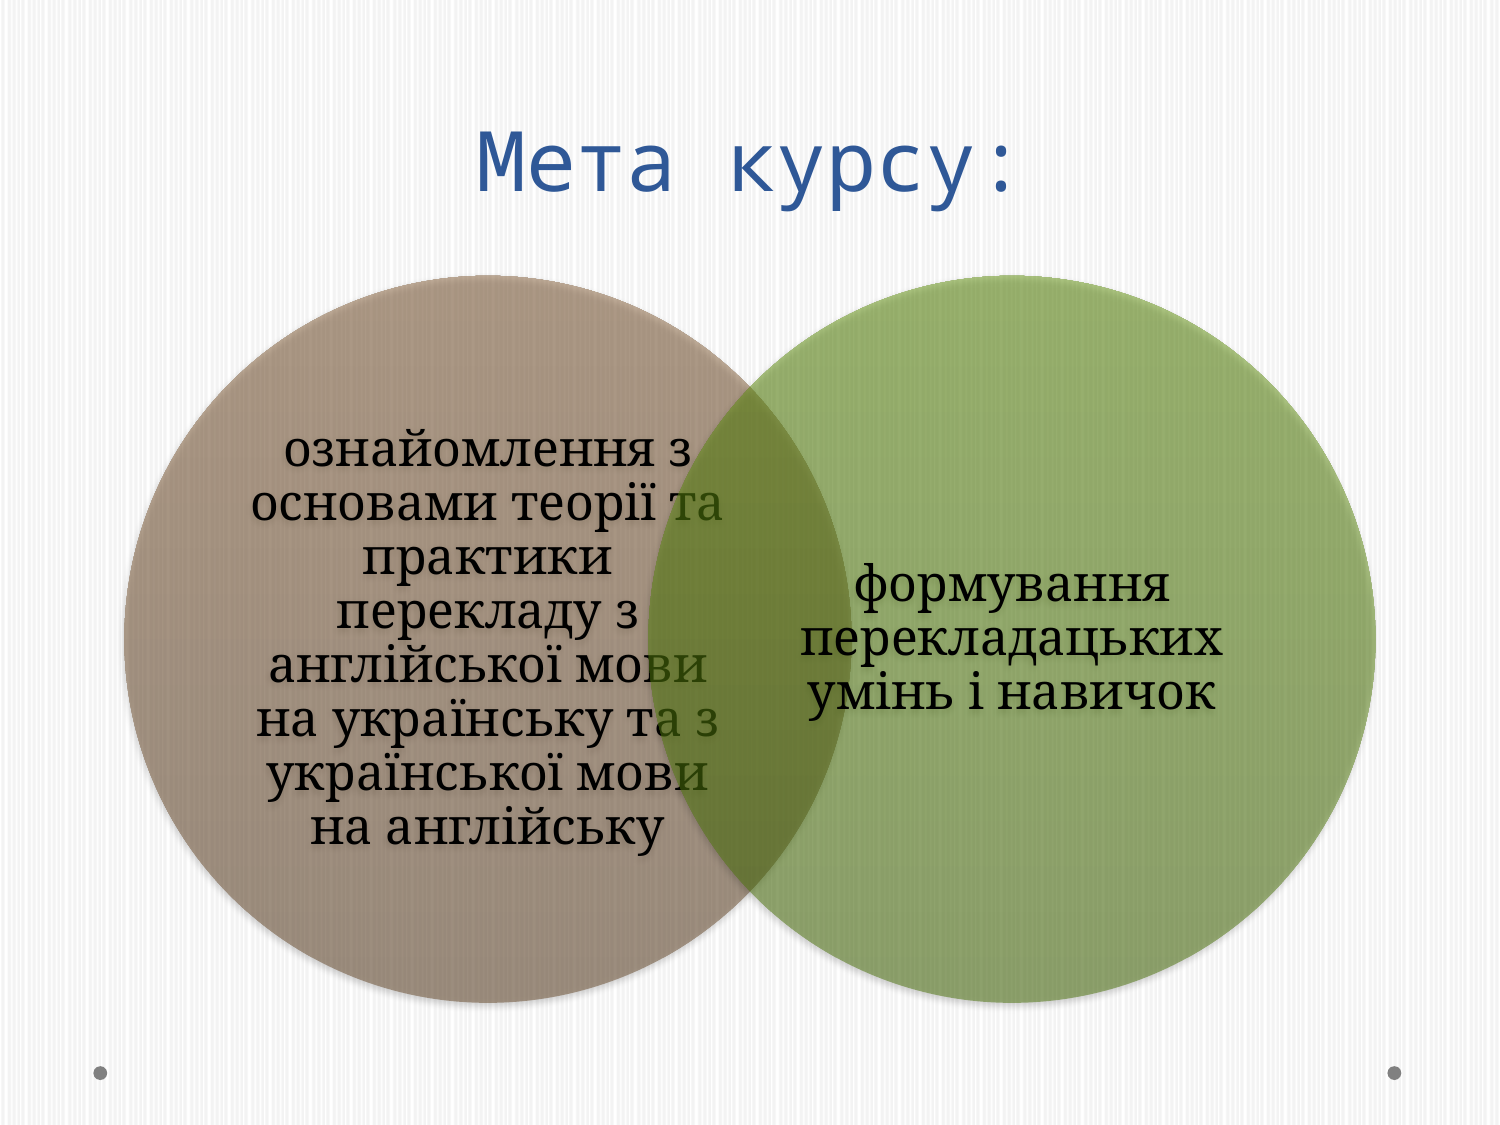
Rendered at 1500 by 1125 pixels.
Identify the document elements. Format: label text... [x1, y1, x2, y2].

title Мета курсу: [76, 66, 1427, 216]
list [74, 273, 1426, 1006]
